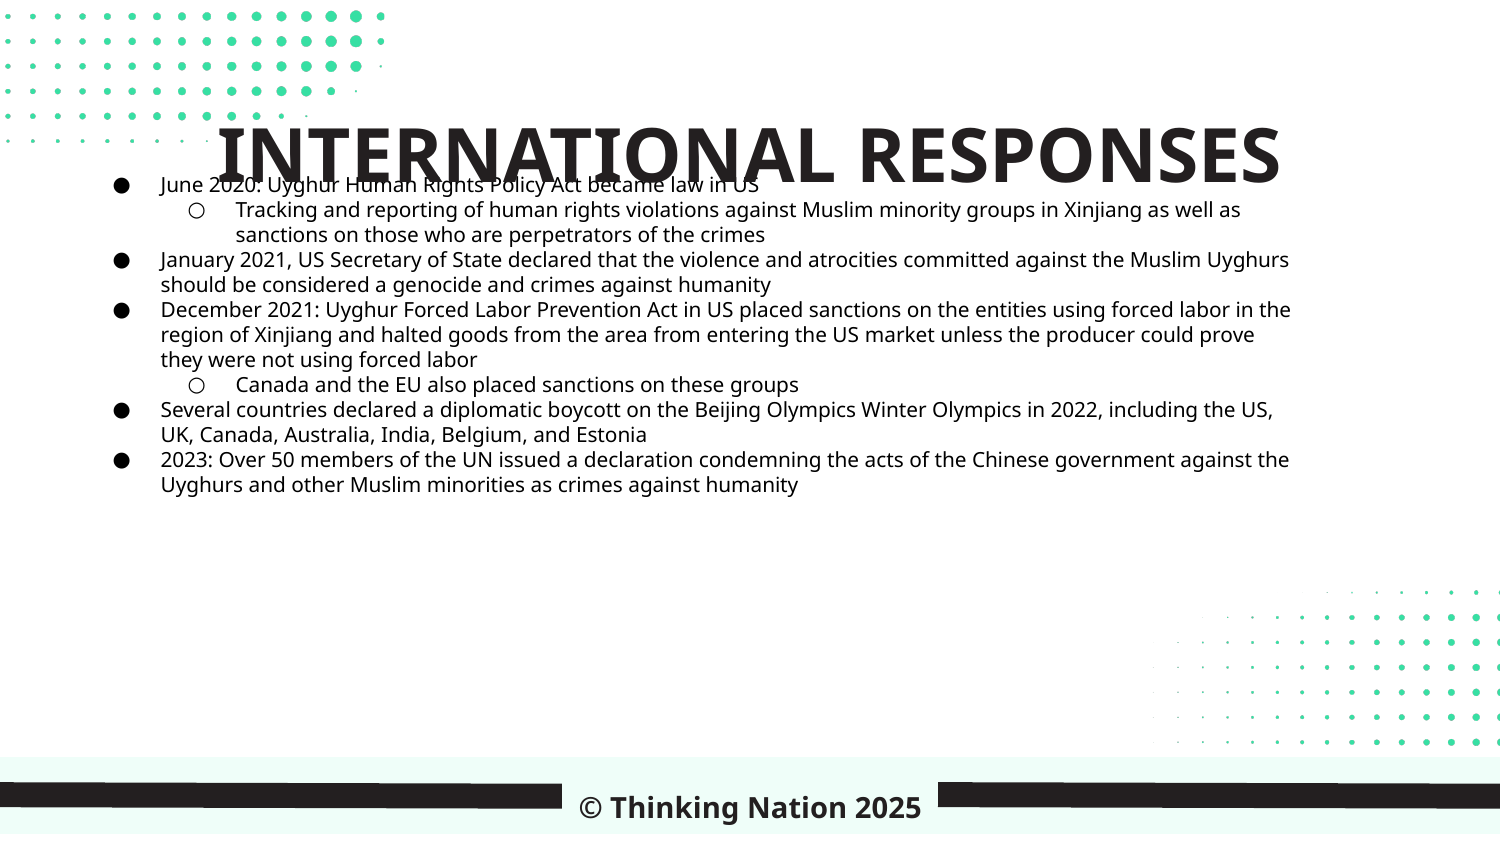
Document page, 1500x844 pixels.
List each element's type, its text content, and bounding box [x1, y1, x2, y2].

text_box [1128, 590, 1500, 755]
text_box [0, 756, 1500, 835]
text_box June 2020: Uyghur Human Rights Policy Act became law in US Tracking and reporting of human rights violations against Muslim minority groups in Xinjiang as well as sanctions on those who are perpetrators of the crimes January 2021, US Secretary of State declared that the violence and atrocities committed against the Muslim Uyghurs should be considered a genocide and crimes against humanity December 2021: Uyghur Forced Labor Prevention Act in US placed sanctions on the entities using forced labor in the region of Xinjiang and halted goods from the area from entering the US market unless the producer could prove they were not using forced labor Canada and the EU also placed sanctions on these groups Several countries declared a diplomatic boycott on the Beijing Olympics Winter Olympics in 2022, including the US, UK, Canada, Australia, India, Belgium, and Estonia 2023: Over 50 members of the UN issued a declaration condemning the acts of the Chinese government against the Uyghurs and other Muslim minorities as crimes against humanity [85, 171, 1301, 497]
text_box [0, 0, 385, 144]
text_box INTERNATIONAL RESPONSES [209, 71, 1291, 198]
